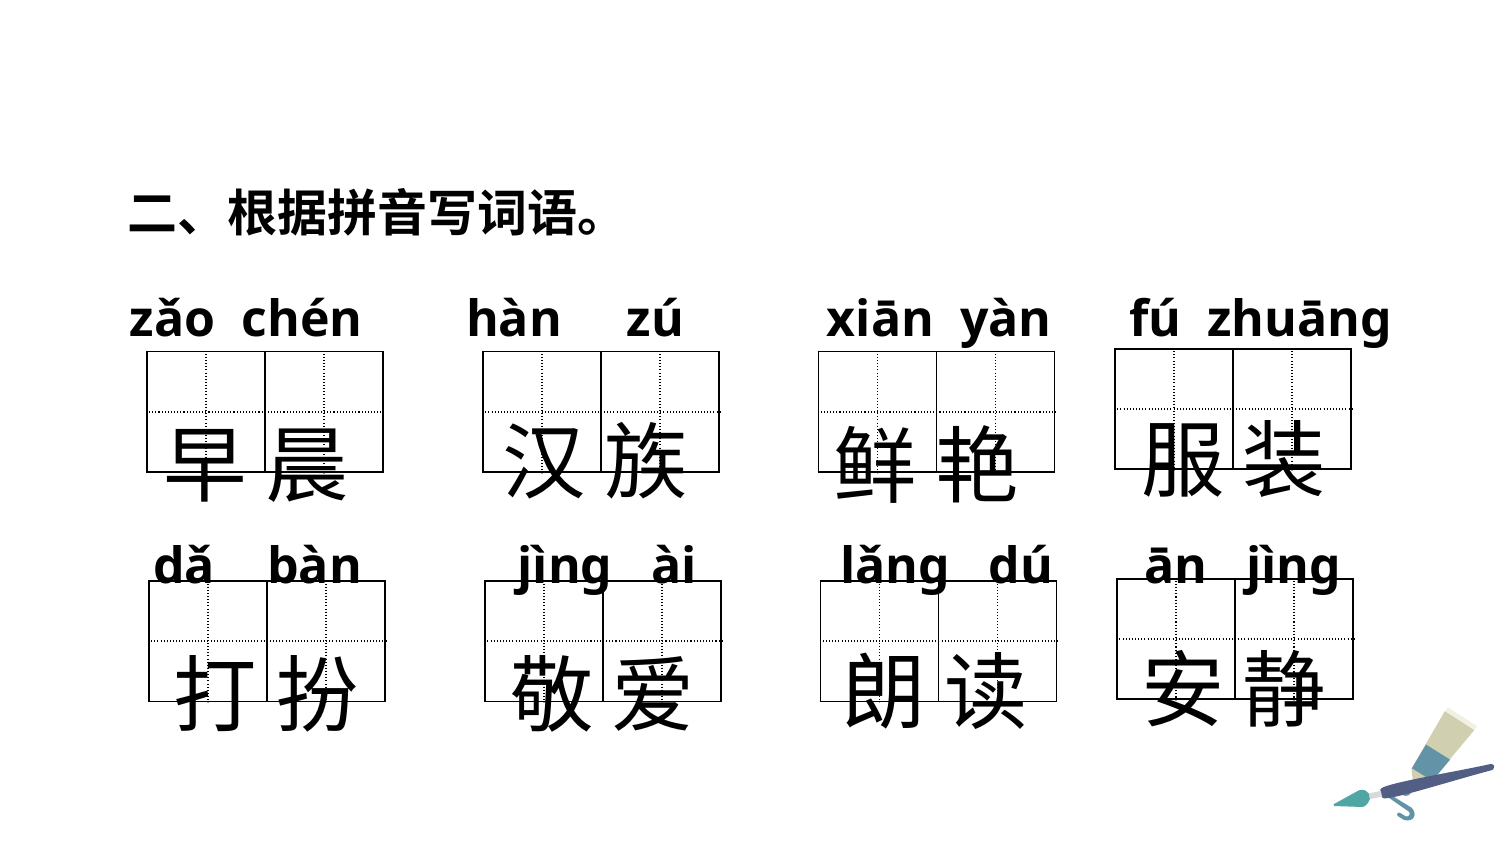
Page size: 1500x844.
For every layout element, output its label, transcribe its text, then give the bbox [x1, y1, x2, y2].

table_header [374, 602, 384, 641]
text_box 朗 读 [827, 602, 1043, 747]
table_cell [486, 641, 495, 701]
table_cell [711, 641, 720, 701]
table_header [1043, 602, 1056, 641]
table_header [1118, 602, 1126, 639]
text_box 服 装 [1126, 350, 1342, 496]
table_header [821, 602, 827, 641]
table_header [1116, 350, 1126, 409]
text_box 汉 族 [487, 351, 756, 496]
table_cell [1043, 641, 1056, 701]
text_box 早 晨 [148, 355, 389, 496]
table_cell [374, 641, 384, 701]
text_box dǎ bàn jìng ài lǎng dú ān jìng [112, 496, 1478, 602]
table_header [486, 602, 495, 641]
table_cell [150, 641, 158, 701]
table_header [1342, 350, 1350, 409]
table_cell [1342, 409, 1350, 468]
table_cell [1342, 639, 1352, 698]
text_box 鲜 艳 [818, 355, 1113, 496]
table_header [1342, 602, 1352, 639]
table_header [711, 602, 720, 641]
text_box 敬 爱 [495, 602, 711, 750]
table_cell [1116, 409, 1126, 468]
table_cell [821, 641, 827, 701]
text_box 二、根据拼音写词语。 [112, 144, 888, 250]
table_cell [1118, 639, 1126, 698]
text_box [1358, 708, 1481, 844]
table_header [150, 602, 158, 641]
text_box zǎo chén hàn zú xiān yàn fú zhuāng [63, 249, 1500, 354]
text_box 安 静 [1126, 602, 1342, 745]
text_box 打 扮 [158, 602, 374, 750]
